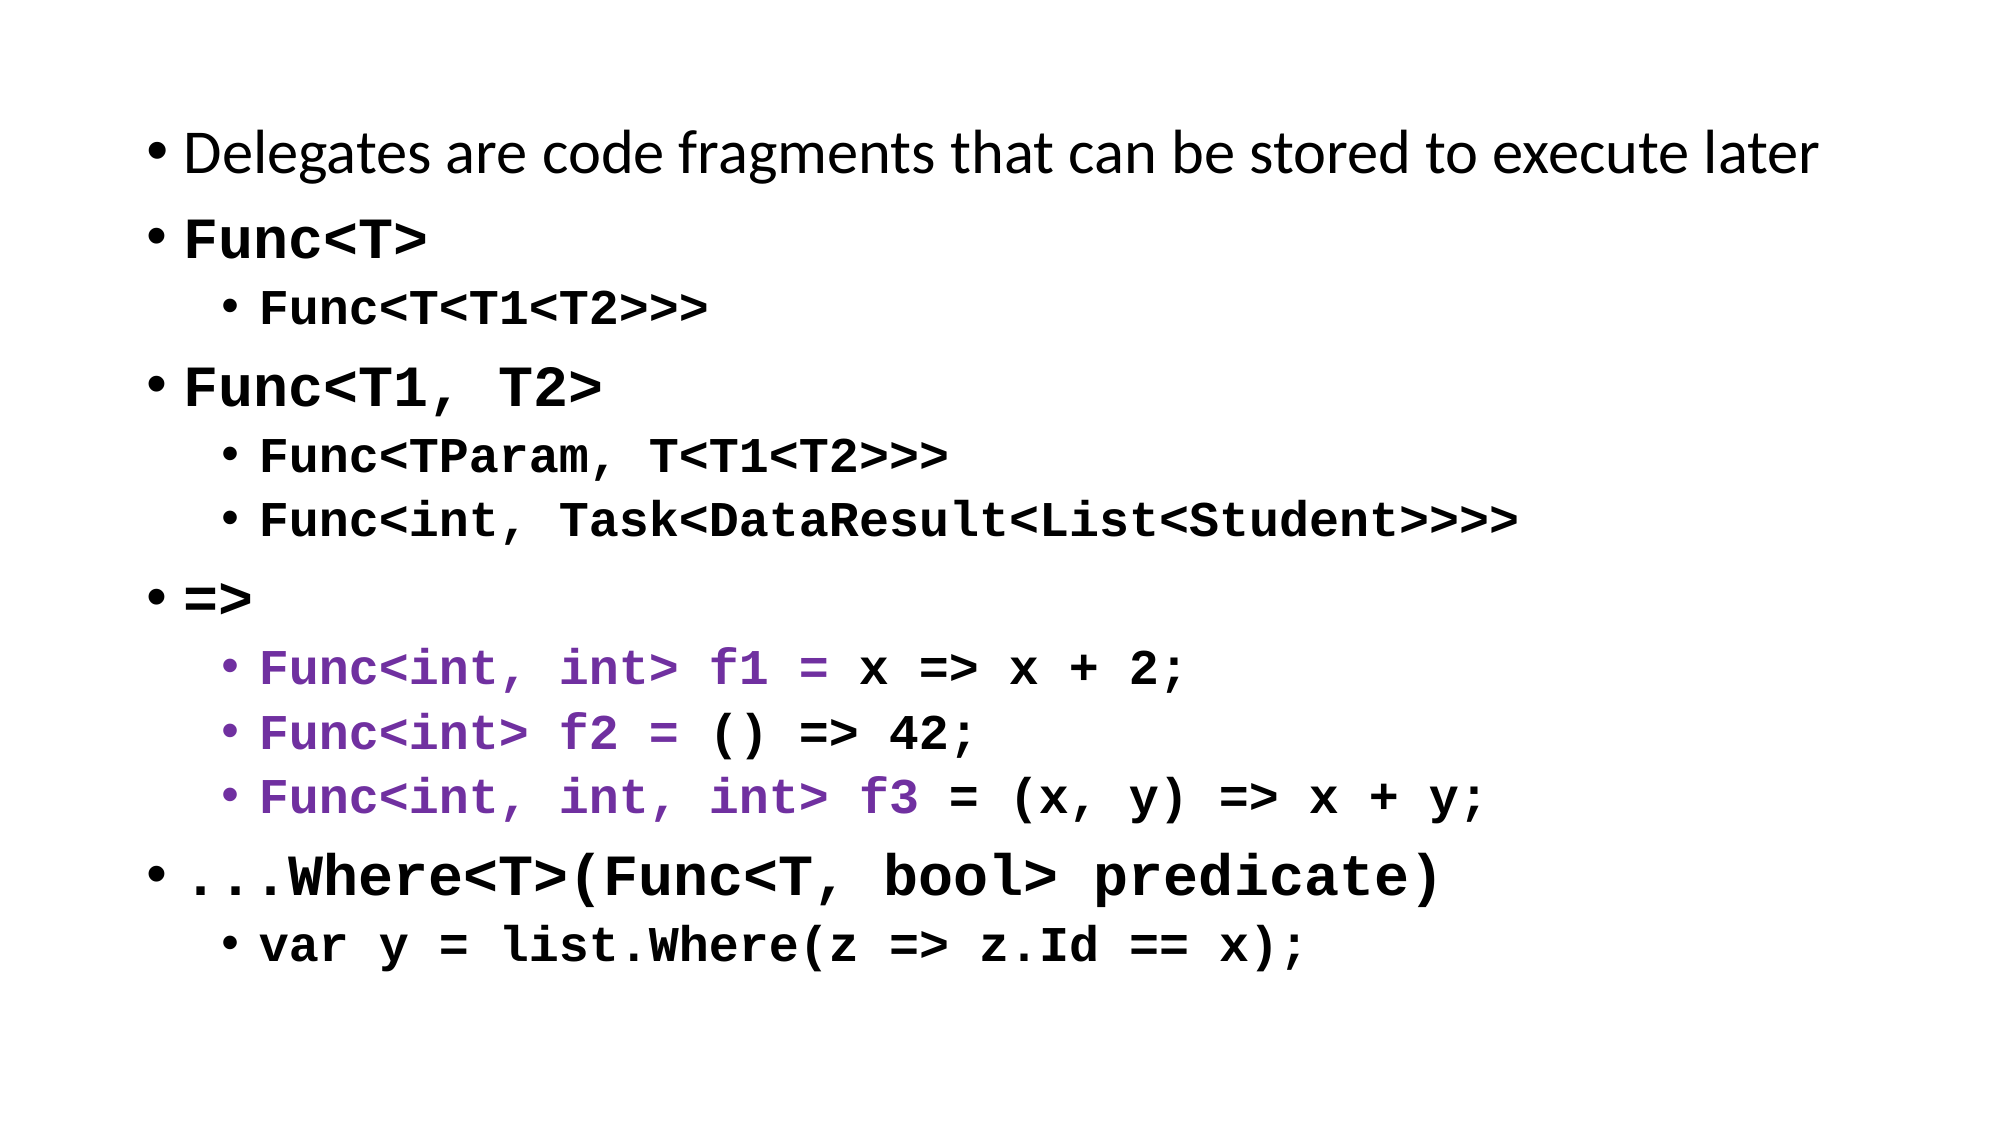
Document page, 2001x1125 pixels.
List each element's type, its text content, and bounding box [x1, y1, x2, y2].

list Delegates are code fragments that can be stored to execute later Func<T> Func<T<T1<T2>>> Func<T1, T2> Func<TParam, T<T1<T2>>> Func<int, Task<DataResult<List<Student>>>> => Func<int, int> f1 = x => x + 2; Func<int> f2 = () => 42; Func<int, int, int> f3 = (x, y) => x + y; ...Where<T>(Func<T, bool> predicate) var y = list.Where(z => z.Id == x); [131, 112, 1857, 1013]
